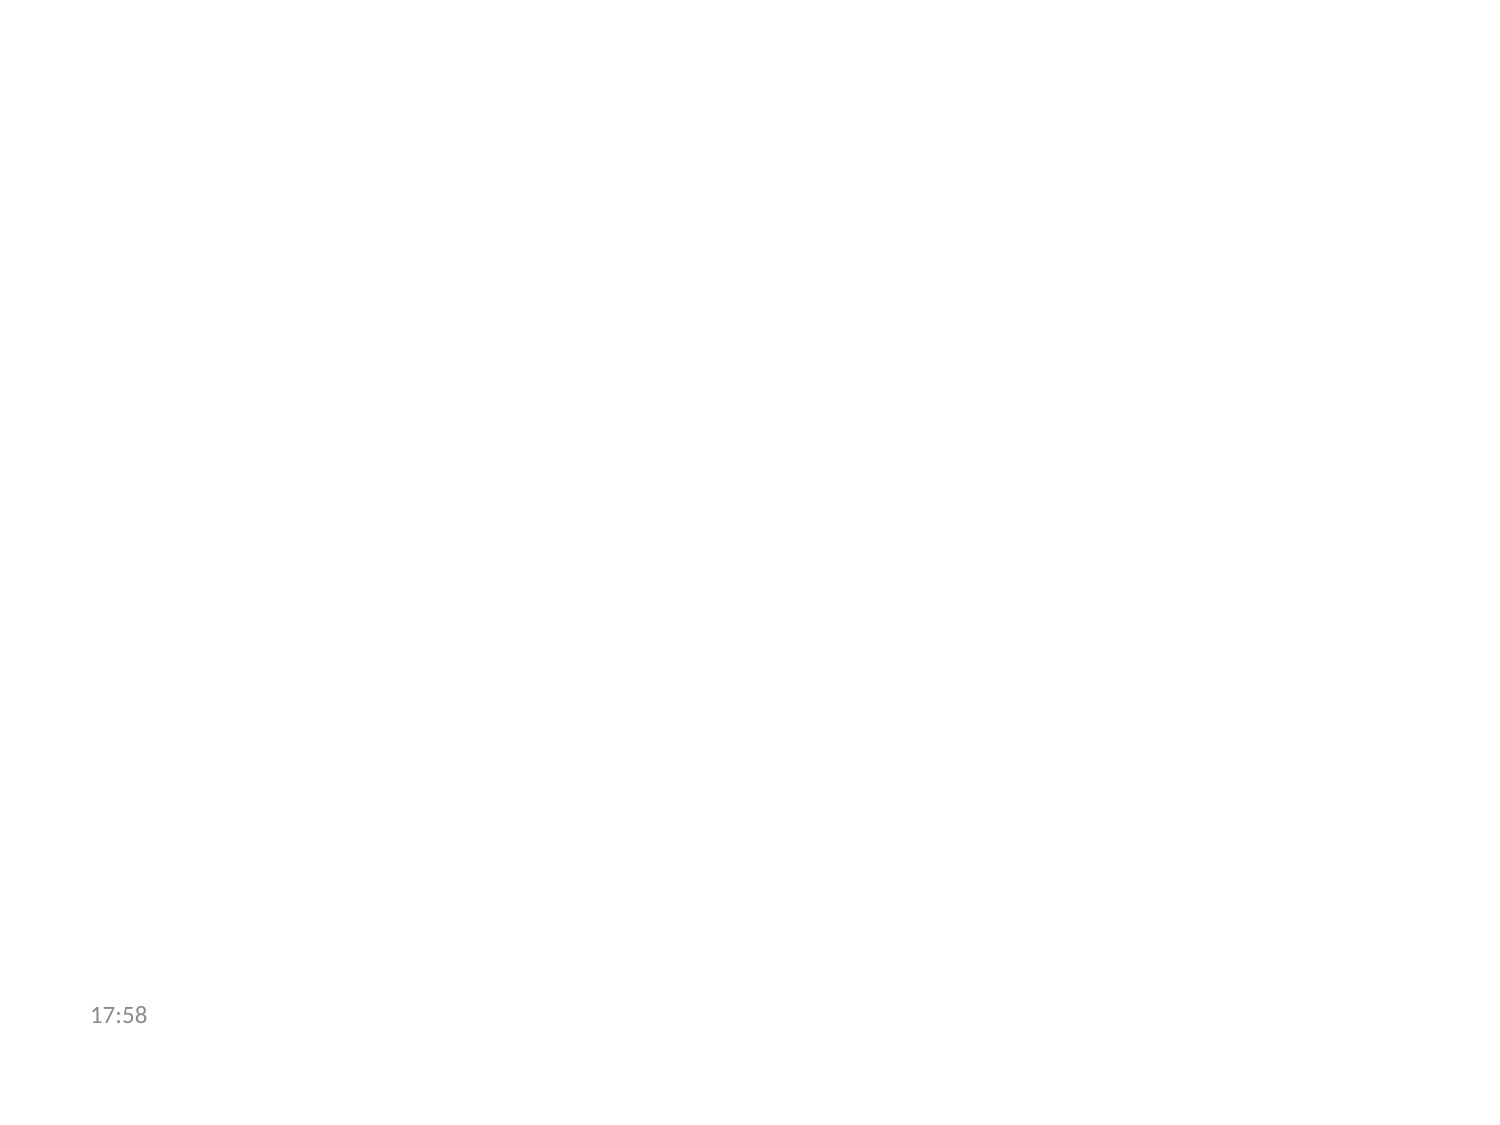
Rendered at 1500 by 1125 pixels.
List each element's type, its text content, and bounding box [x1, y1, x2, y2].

text_box 15:35 [75, 983, 425, 1044]
